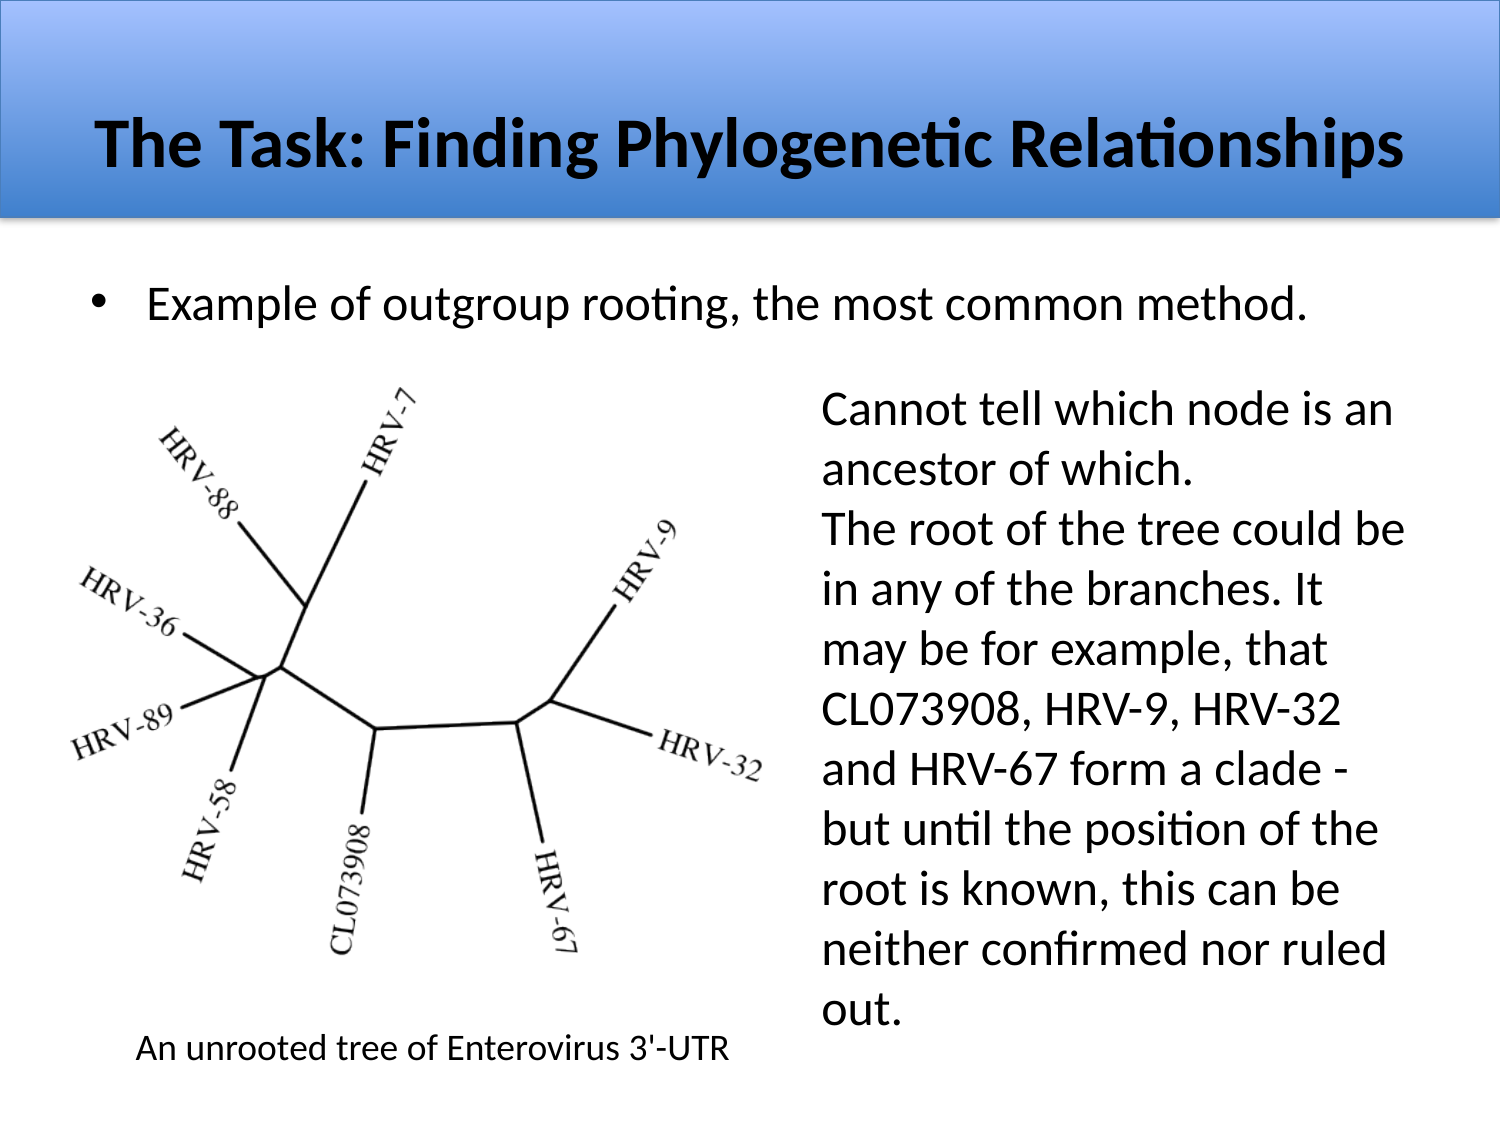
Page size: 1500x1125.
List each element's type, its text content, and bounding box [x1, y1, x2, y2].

text_box An unrooted tree of Enterovirus 3'-UTR [112, 1015, 746, 1076]
text_box Cannot tell which node is an ancestor of which. The root of the tree could be in any of the branches. It may be for example, that CL073908, HRV-9, HRV-32 and HRV-67 form a clade - but until the position of the root is known, this can be neither confirmed nor ruled out. [806, 368, 1425, 1044]
title The Task: Finding Phylogenetic Relationships [75, 45, 1425, 233]
picture [70, 386, 765, 958]
list Example of outgroup rooting, the most common method. [75, 262, 1425, 377]
